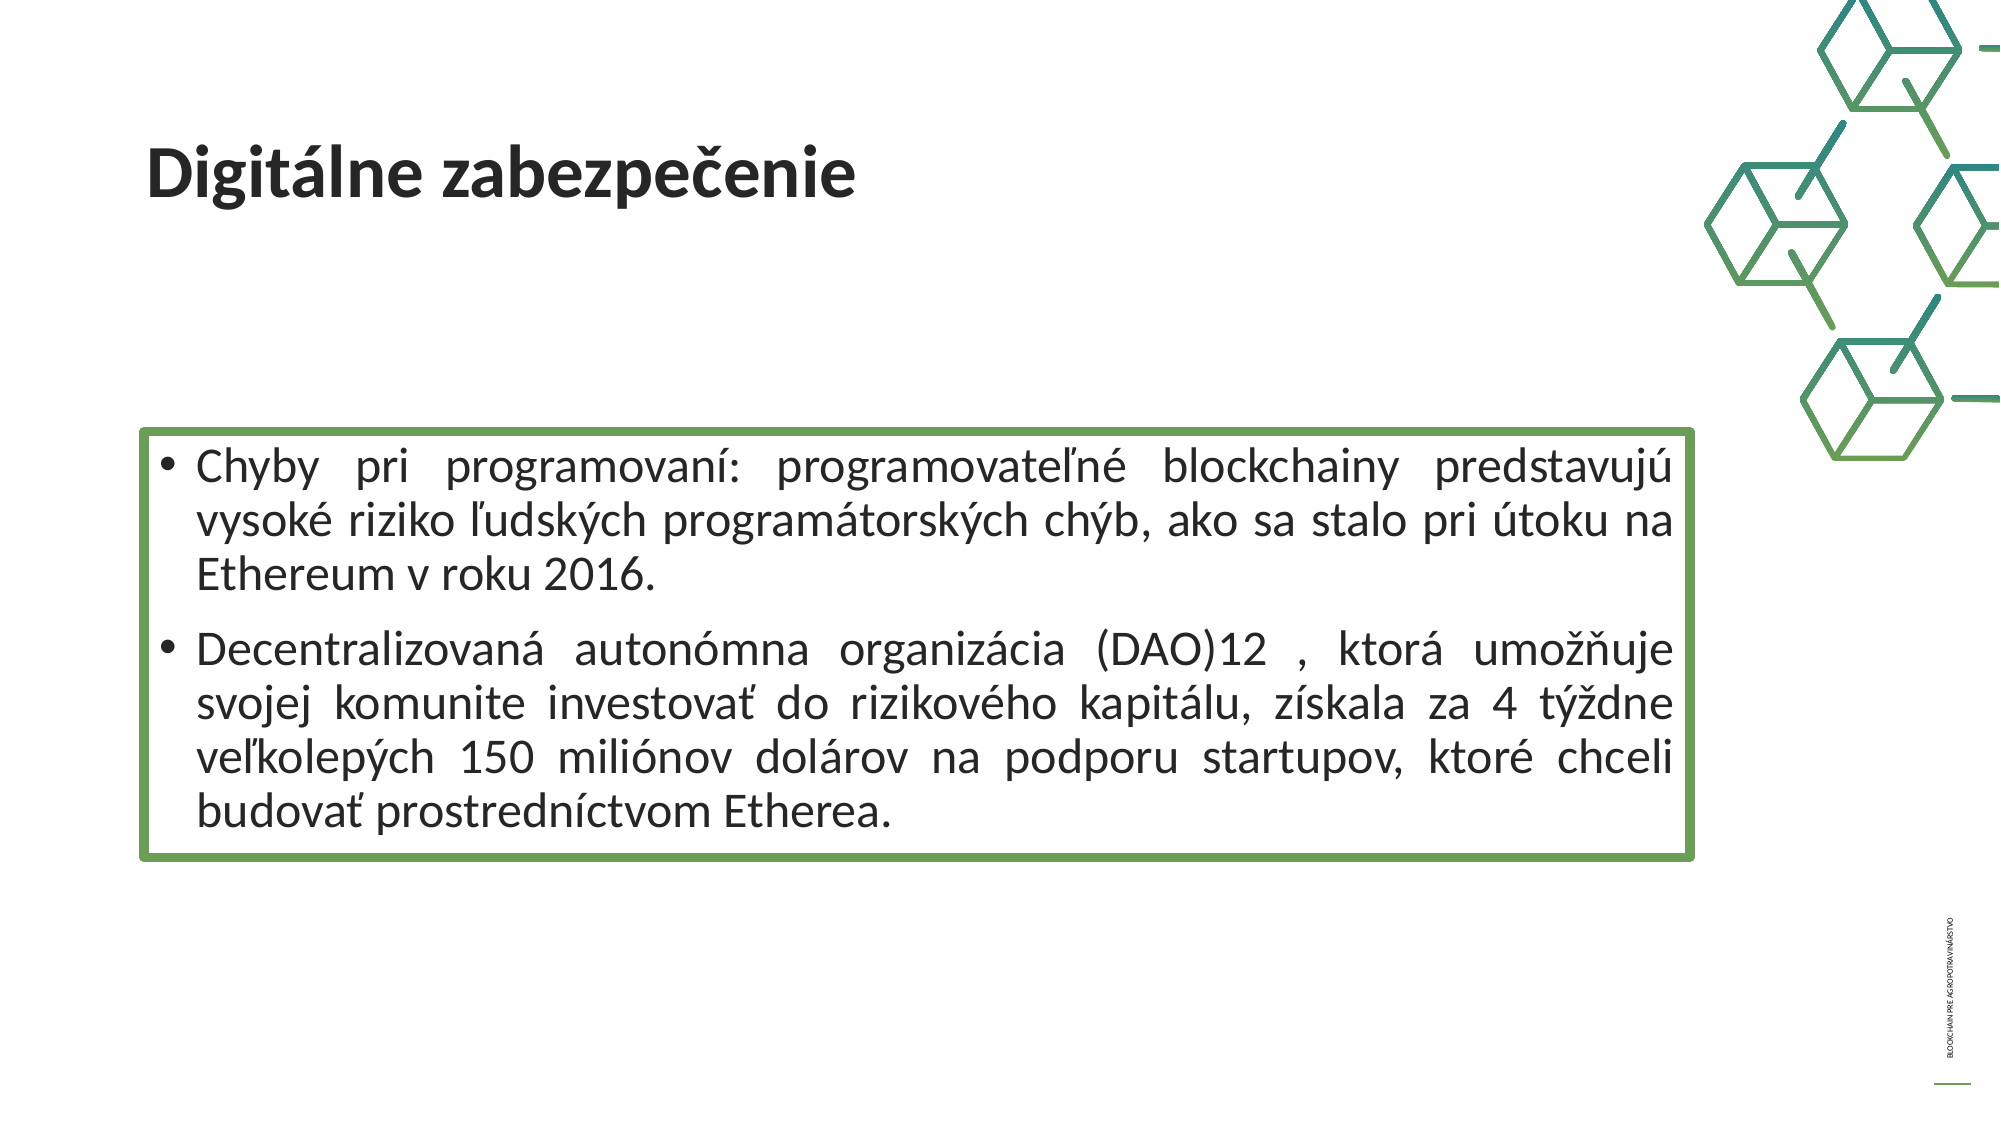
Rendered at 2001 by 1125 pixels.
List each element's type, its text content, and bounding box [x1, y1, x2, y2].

list Digitálne zabezpečenie [130, 124, 1698, 257]
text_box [1703, 0, 2000, 462]
list Chyby pri programovaní: programovateľné blockchainy predstavujú vysoké riziko ľudských programátorských chýb, ako sa stalo pri útoku na Ethereum v roku 2016. Decentralizovaná autonómna organizácia (DAO)12 , ktorá umožňuje svojej komunite investovať do rizikového kapitálu, získala za 4 týždne veľkolepých 150 miliónov dolárov na podporu startupov, ktoré chceli budovať prostredníctvom Etherea. [144, 431, 1690, 858]
